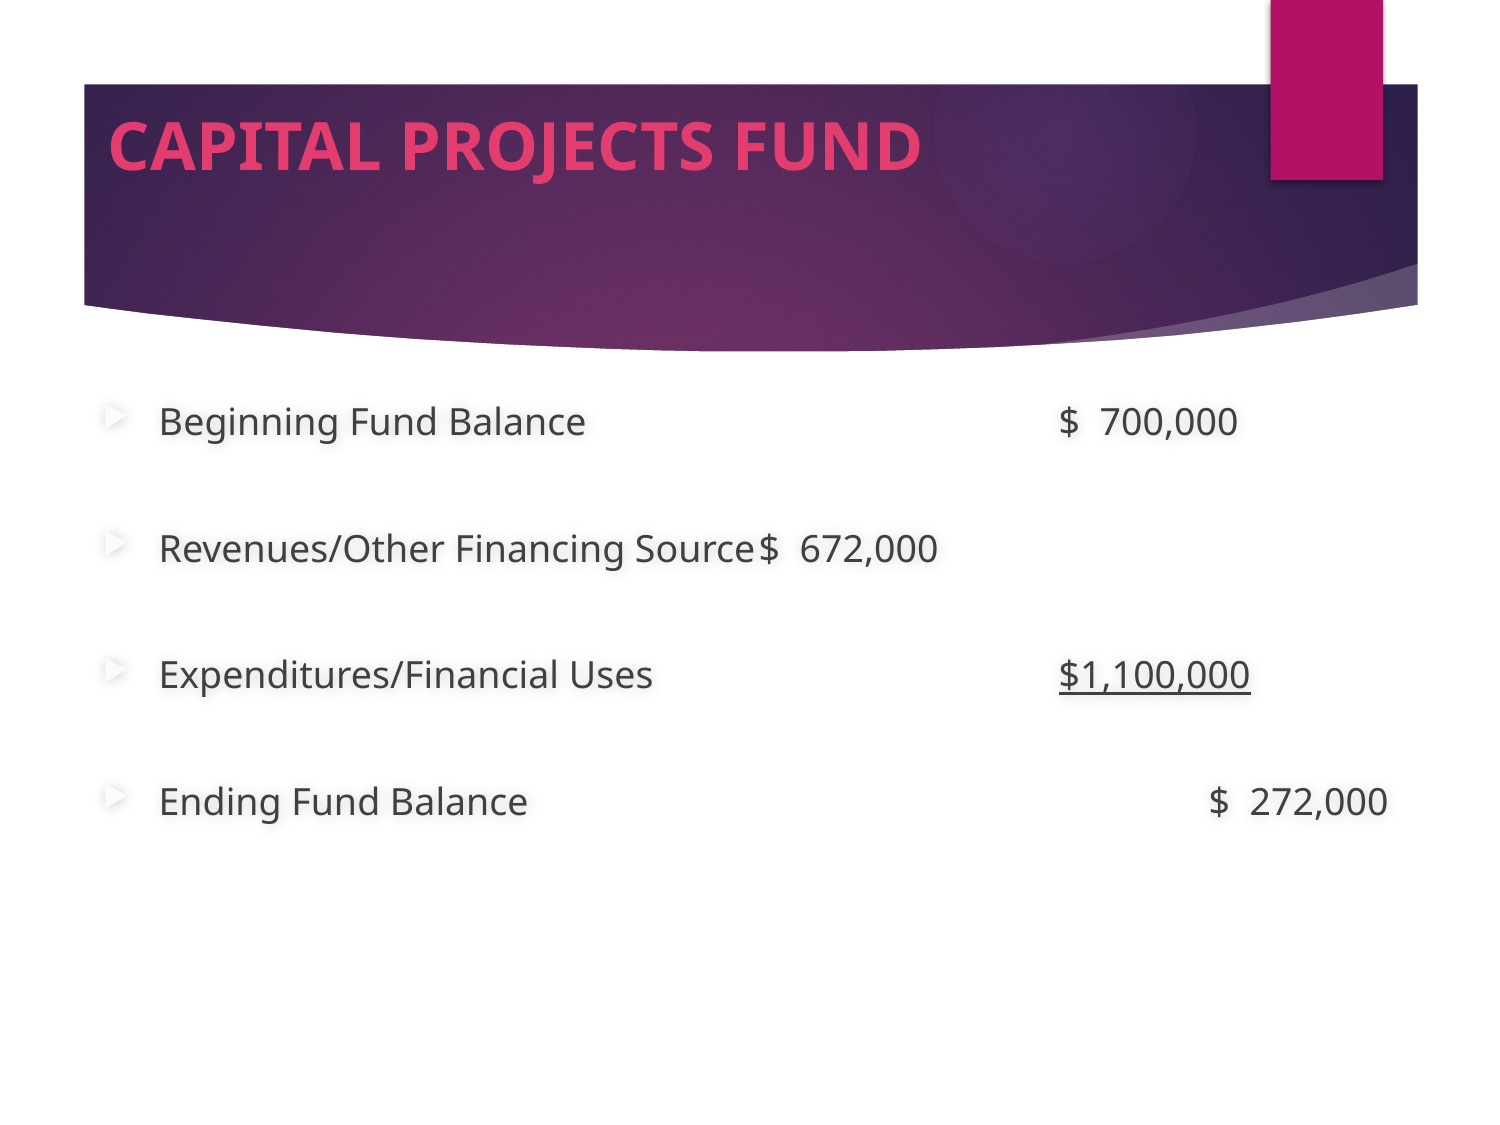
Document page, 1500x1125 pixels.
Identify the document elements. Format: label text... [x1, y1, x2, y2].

title CAPITAL PROJECTS FUND [92, 62, 1325, 225]
list Beginning Fund Balance $ 700,000 Revenues/Other Financing Source $ 672,000 Expenditures/Financial Uses $1,100,000 Ending Fund Balance $ 272,000 [87, 324, 1425, 913]
